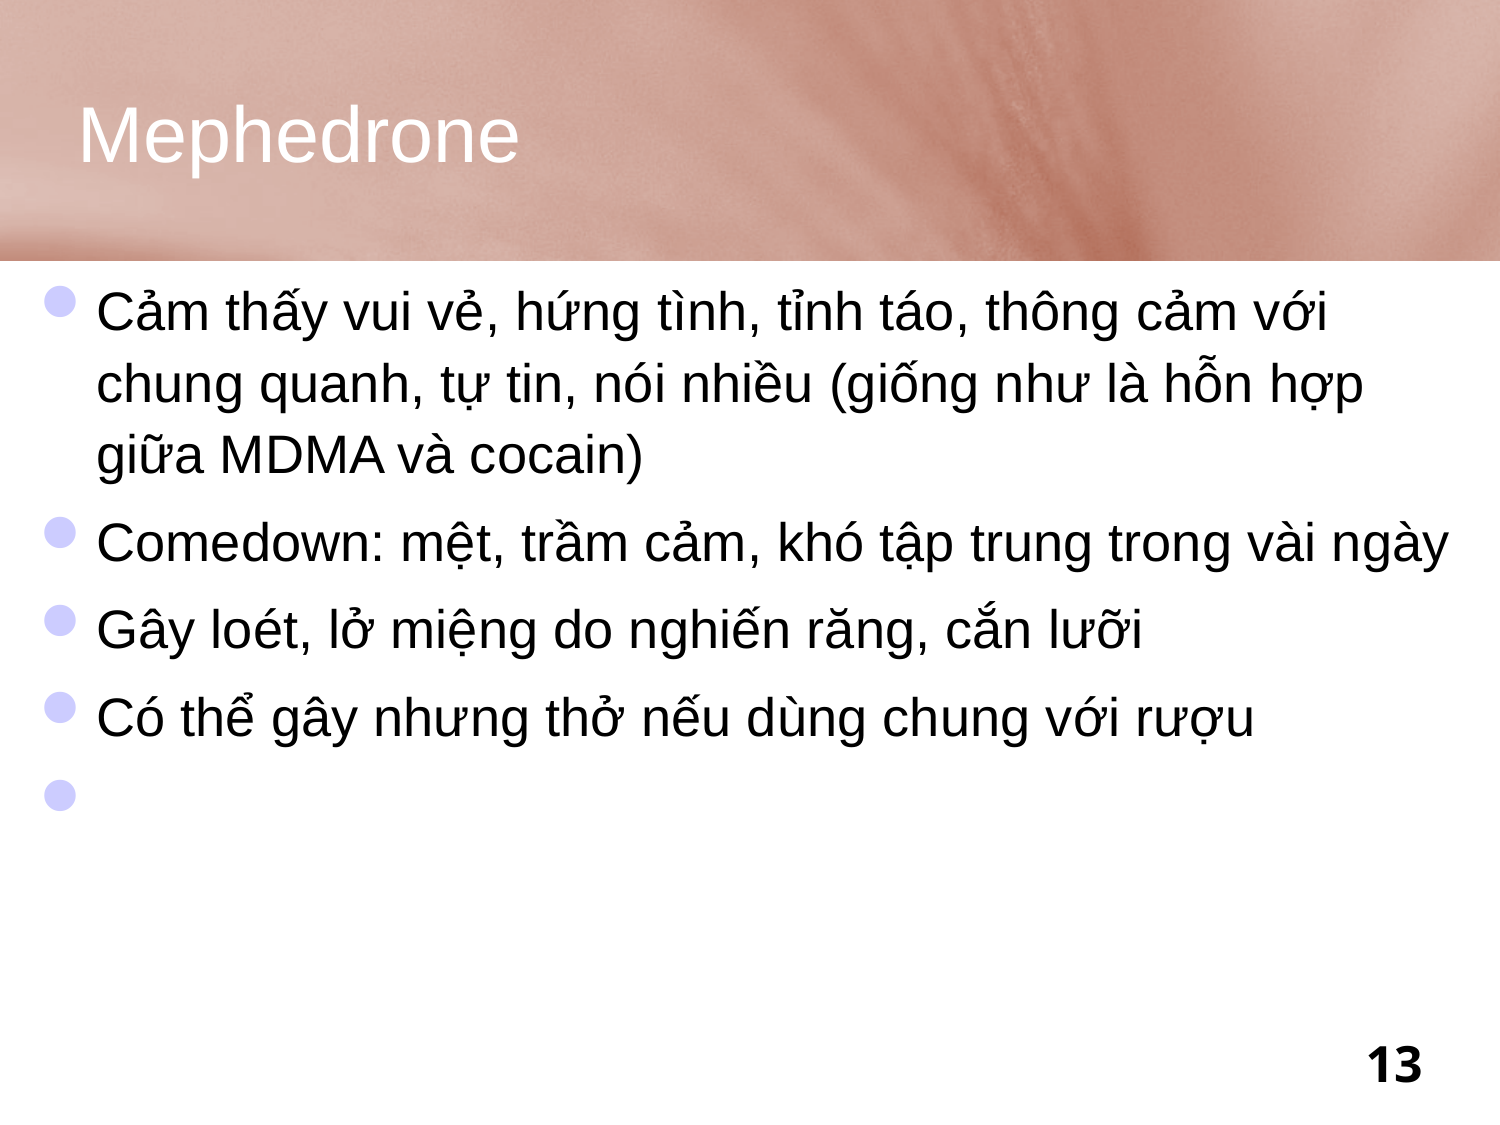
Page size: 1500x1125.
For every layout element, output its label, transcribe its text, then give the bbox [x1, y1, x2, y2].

slide_number 13 [1087, 1024, 1438, 1101]
picture [0, 0, 1500, 261]
title Mephedrone [62, 37, 1413, 226]
list Cảm thấy vui vẻ, hứng tình, tỉnh táo, thông cảm với chung quanh, tự tin, nói nhiều (giống như là hỗn hợp giữa MDMA và cocain) Comedown: mệt, trầm cảm, khó tập trung trong vài ngày Gây loét, lở miệng do nghiến răng, cắn lưỡi Có thể gây nhưng thở nếu dùng chung với rượu [24, 262, 1476, 1063]
